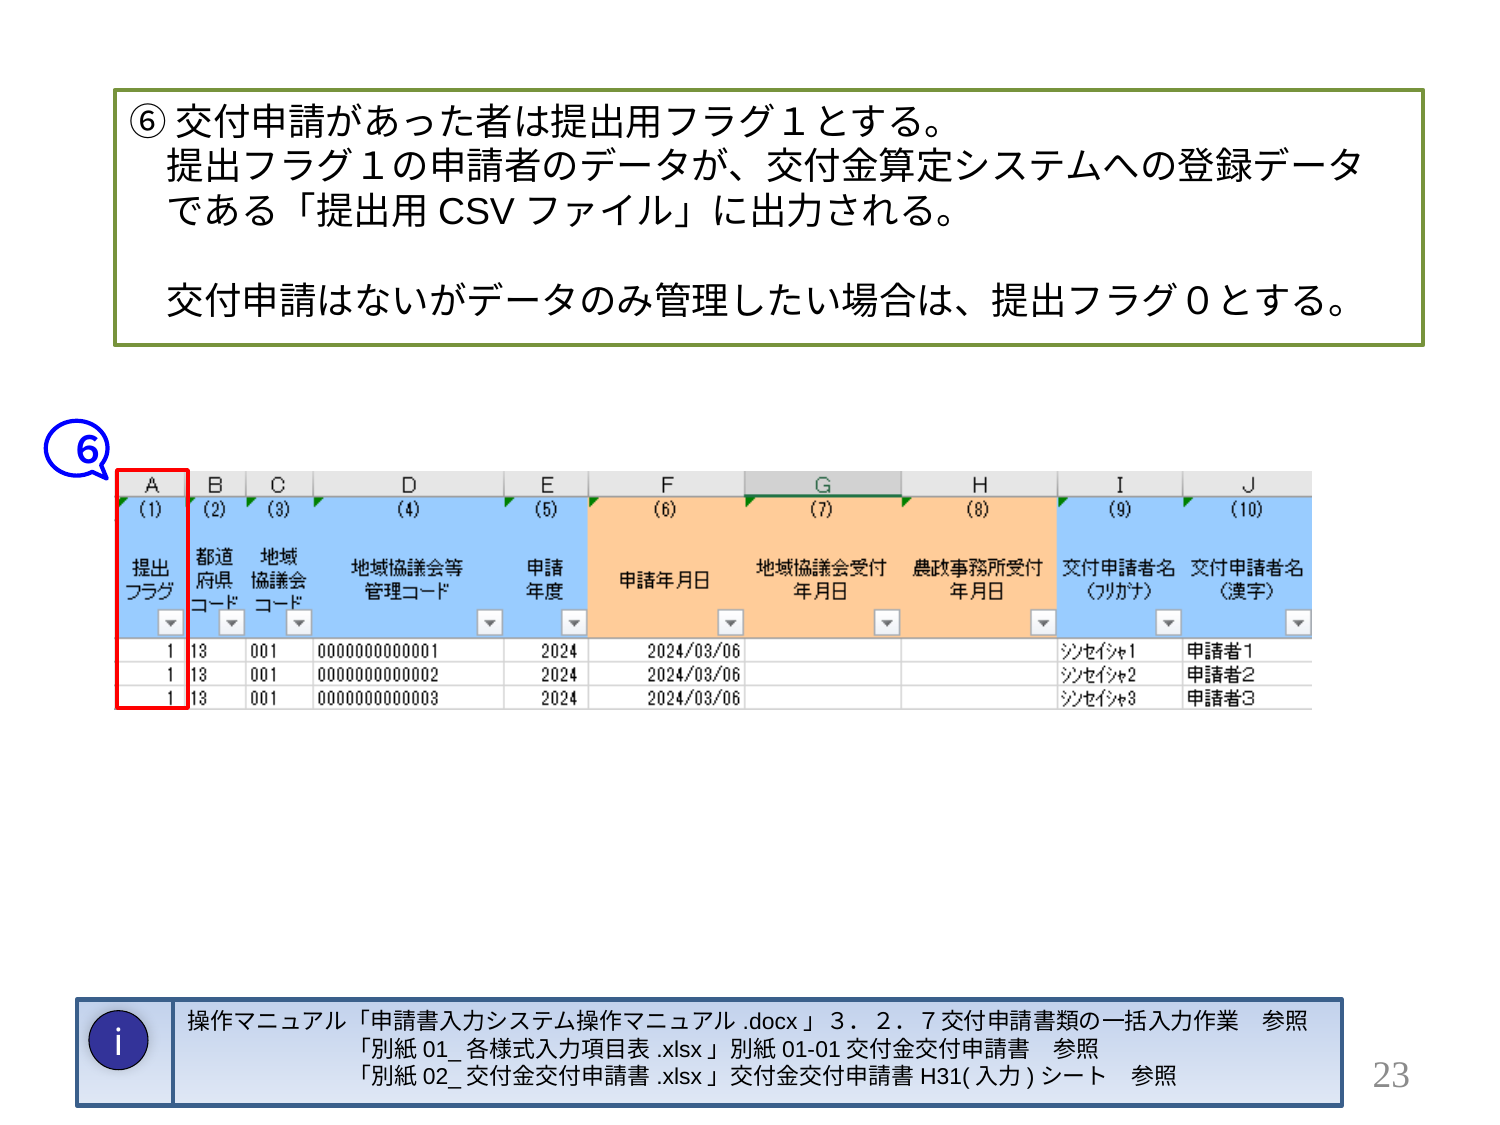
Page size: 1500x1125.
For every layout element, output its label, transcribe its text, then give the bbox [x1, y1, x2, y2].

picture [114, 471, 1312, 710]
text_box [76, 999, 1343, 1106]
slide_number 22 [1346, 1042, 1425, 1103]
text_box ⑥交付申請があった者は提出用フラグ１とする。 提出フラグ１の申請者のデータが、交付金算定システムへの登録データ である「提出用CSVファイル」に出力される。 交付申請はないがデータのみ管理したい場合は、提出フラグ０とする。 [113, 88, 1425, 347]
text_box ６ [43, 418, 110, 481]
